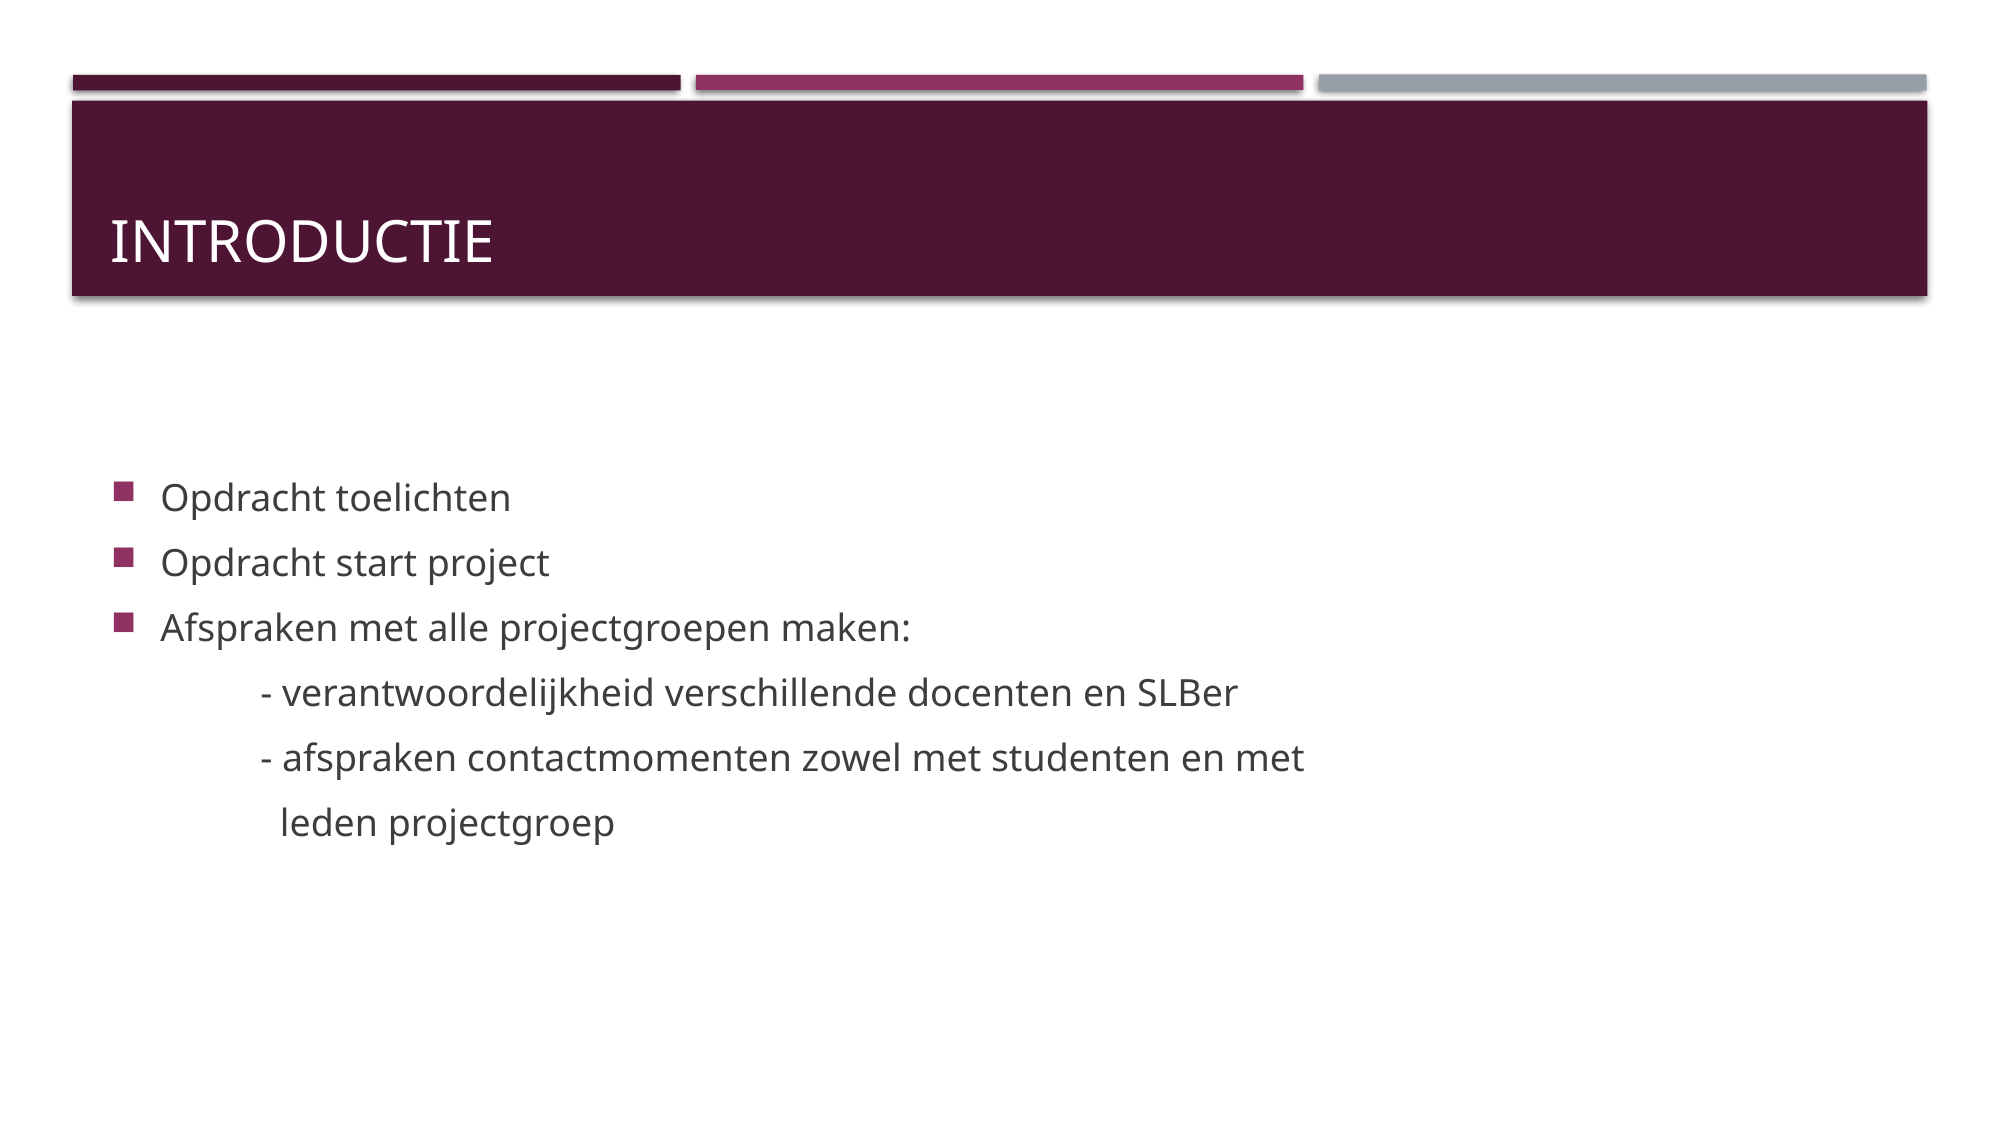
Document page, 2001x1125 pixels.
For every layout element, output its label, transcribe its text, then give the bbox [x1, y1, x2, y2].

title Introductie [95, 115, 1905, 282]
list Opdracht toelichten Opdracht start project Afspraken met alle projectgroepen maken: - verantwoordelijkheid verschillende docenten en SLBer - afspraken contactmomenten zowel met studenten en met leden projectgroep [95, 357, 1905, 962]
